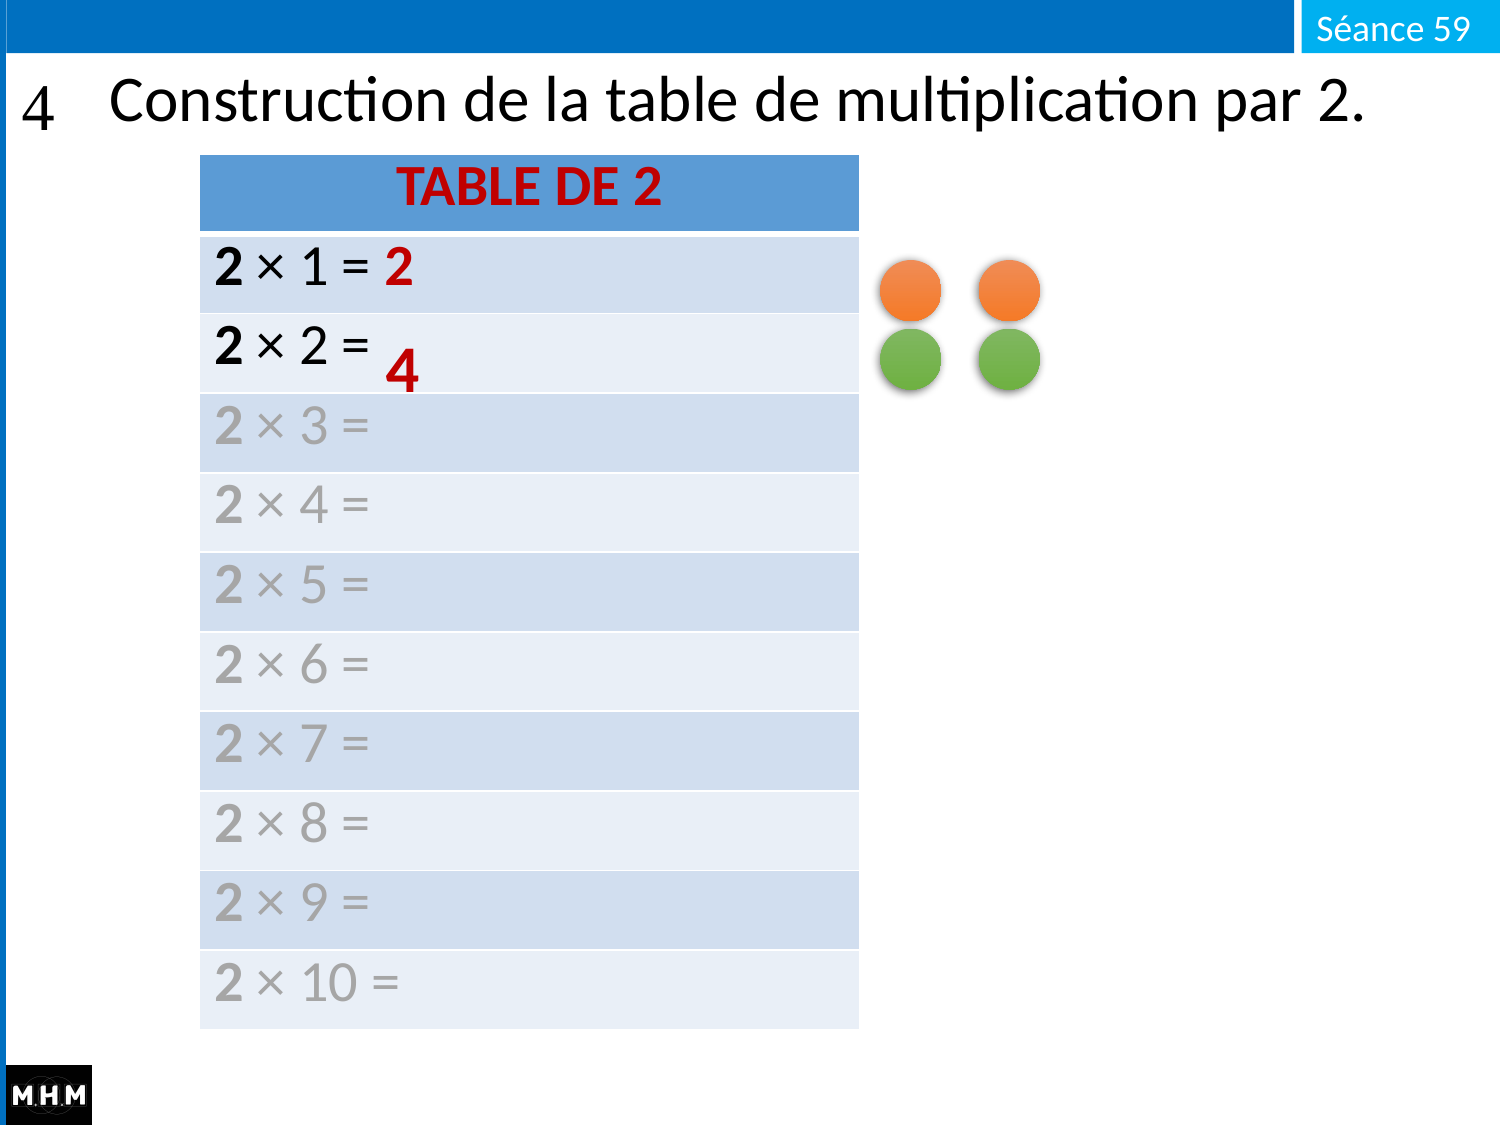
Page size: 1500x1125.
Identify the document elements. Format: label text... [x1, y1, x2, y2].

table_cell 2 × 4 = [200, 474, 859, 551]
table_cell 2 × 10 = [200, 951, 859, 1029]
text_box [978, 329, 1040, 390]
table_cell 2 × 3 = [200, 394, 859, 472]
table_cell 2 × 9 = [200, 871, 859, 949]
text_box [880, 260, 942, 322]
title Construction de la table de multiplication par 2. [94, 57, 1487, 144]
table_cell 2 × 2 = [200, 314, 859, 392]
table_cell 2 × 1 = 2 [200, 237, 859, 313]
picture [6, 1065, 92, 1125]
text_box 4 [370, 318, 446, 414]
table_header TABLE DE 2 [200, 155, 859, 231]
table_cell 2 × 7 = [200, 712, 859, 790]
text_box [880, 329, 942, 390]
table_cell 2 × 5 = [200, 553, 859, 631]
text_box [978, 260, 1040, 322]
table_cell 2 × 6 = [200, 633, 859, 710]
table_cell 2 × 8 = [200, 792, 859, 870]
